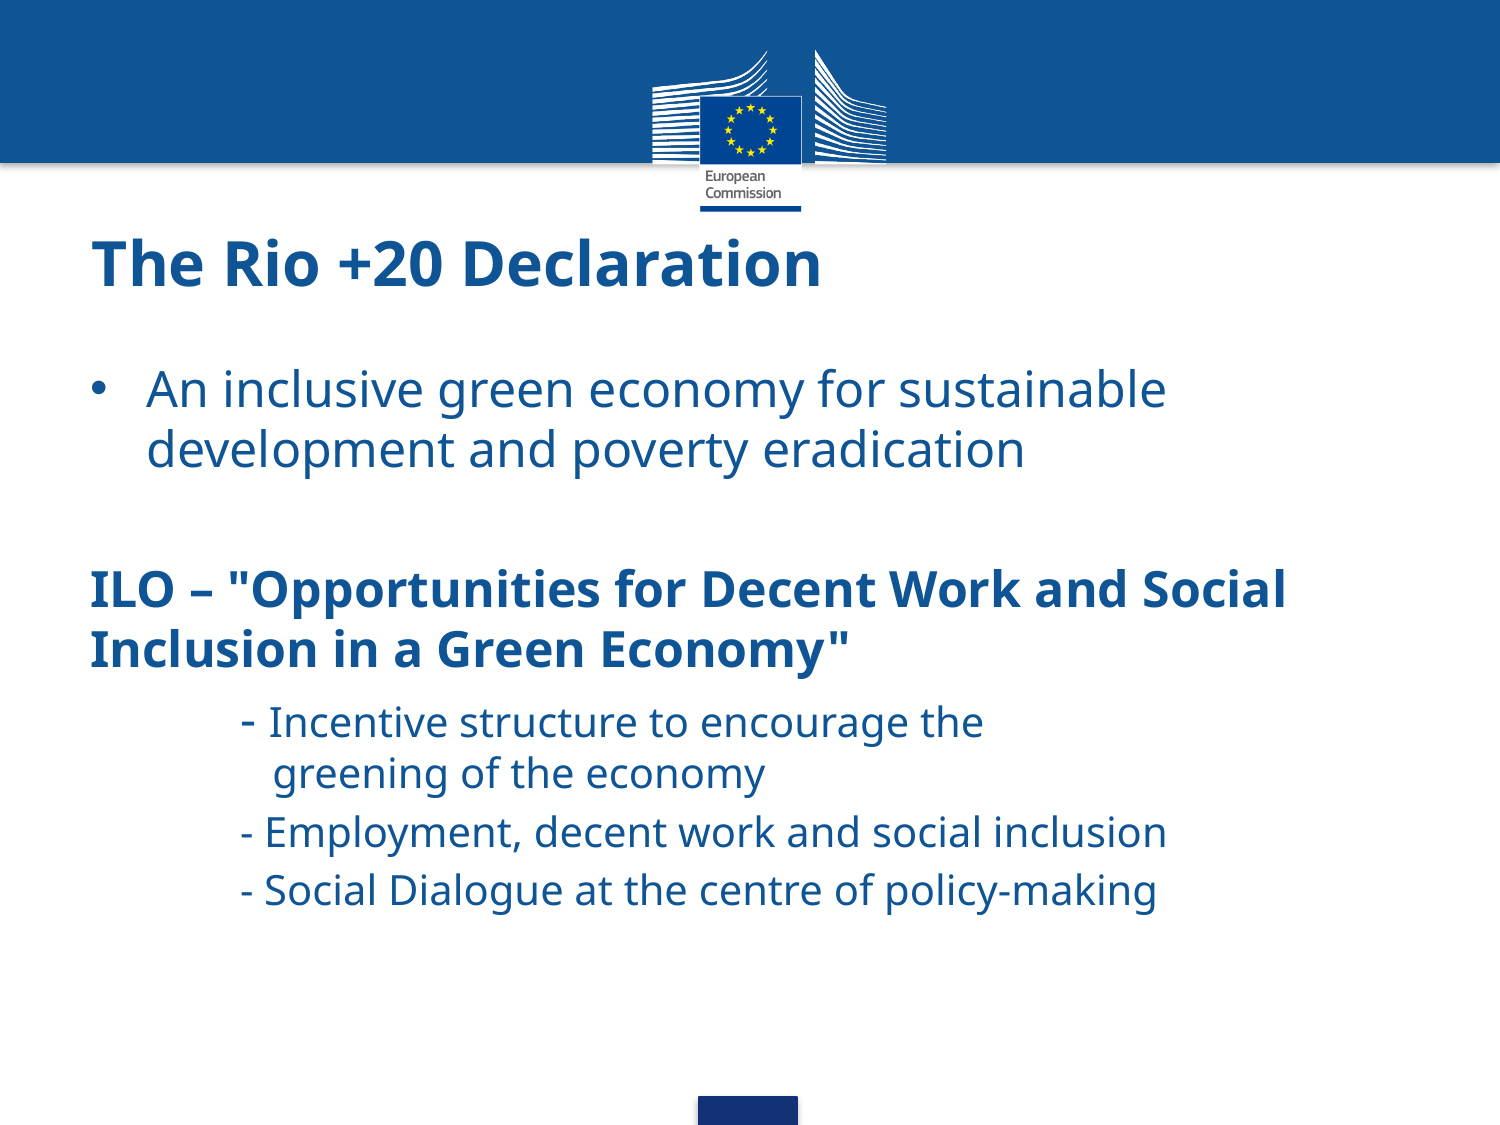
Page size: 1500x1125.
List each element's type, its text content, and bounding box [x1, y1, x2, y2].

list An inclusive green economy for sustainable development and poverty eradication ILO – "Opportunities for Decent Work and Social Inclusion in a Green Economy" - Incentive structure to encourage the greening of the economy - Employment, decent work and social inclusion - Social Dialogue at the centre of policy-making [74, 349, 1426, 988]
title The Rio +20 Declaration [76, 184, 1428, 339]
